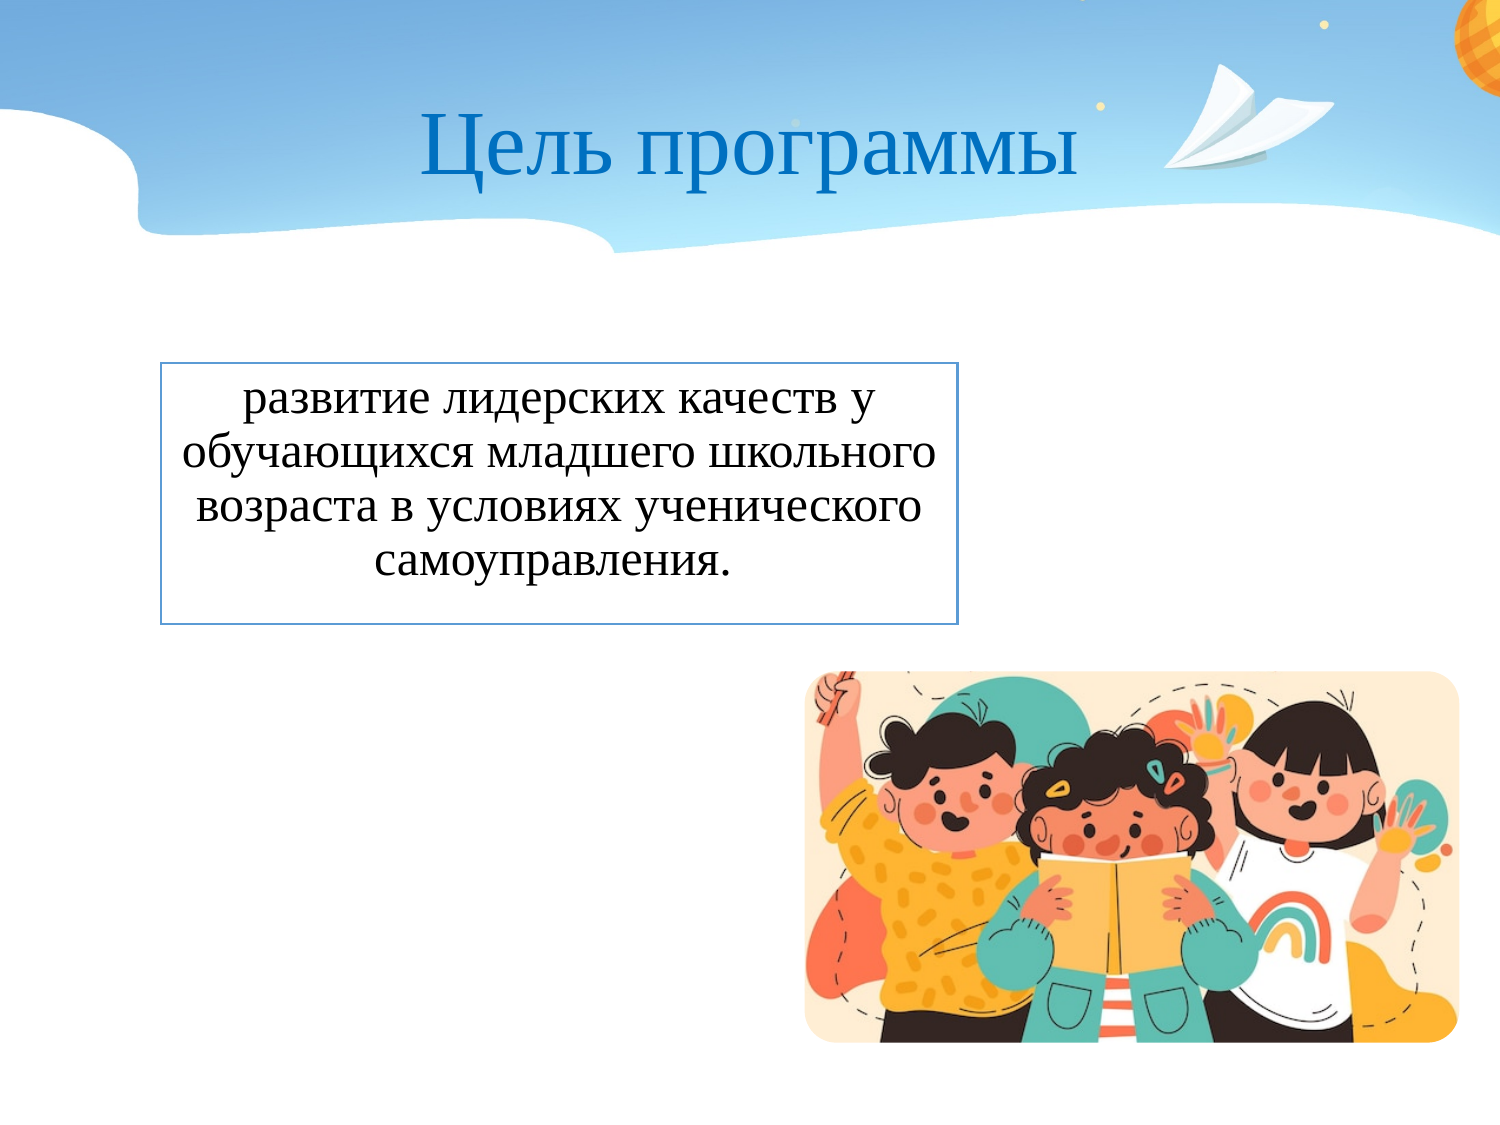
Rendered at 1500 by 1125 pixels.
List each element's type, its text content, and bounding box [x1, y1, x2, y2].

picture [0, 0, 1500, 1125]
title Цель программы [103, 36, 1397, 255]
list развитие лидерских качеств у обучающихся младшего школьного возраста в условиях ученического самоуправления. [160, 362, 959, 625]
